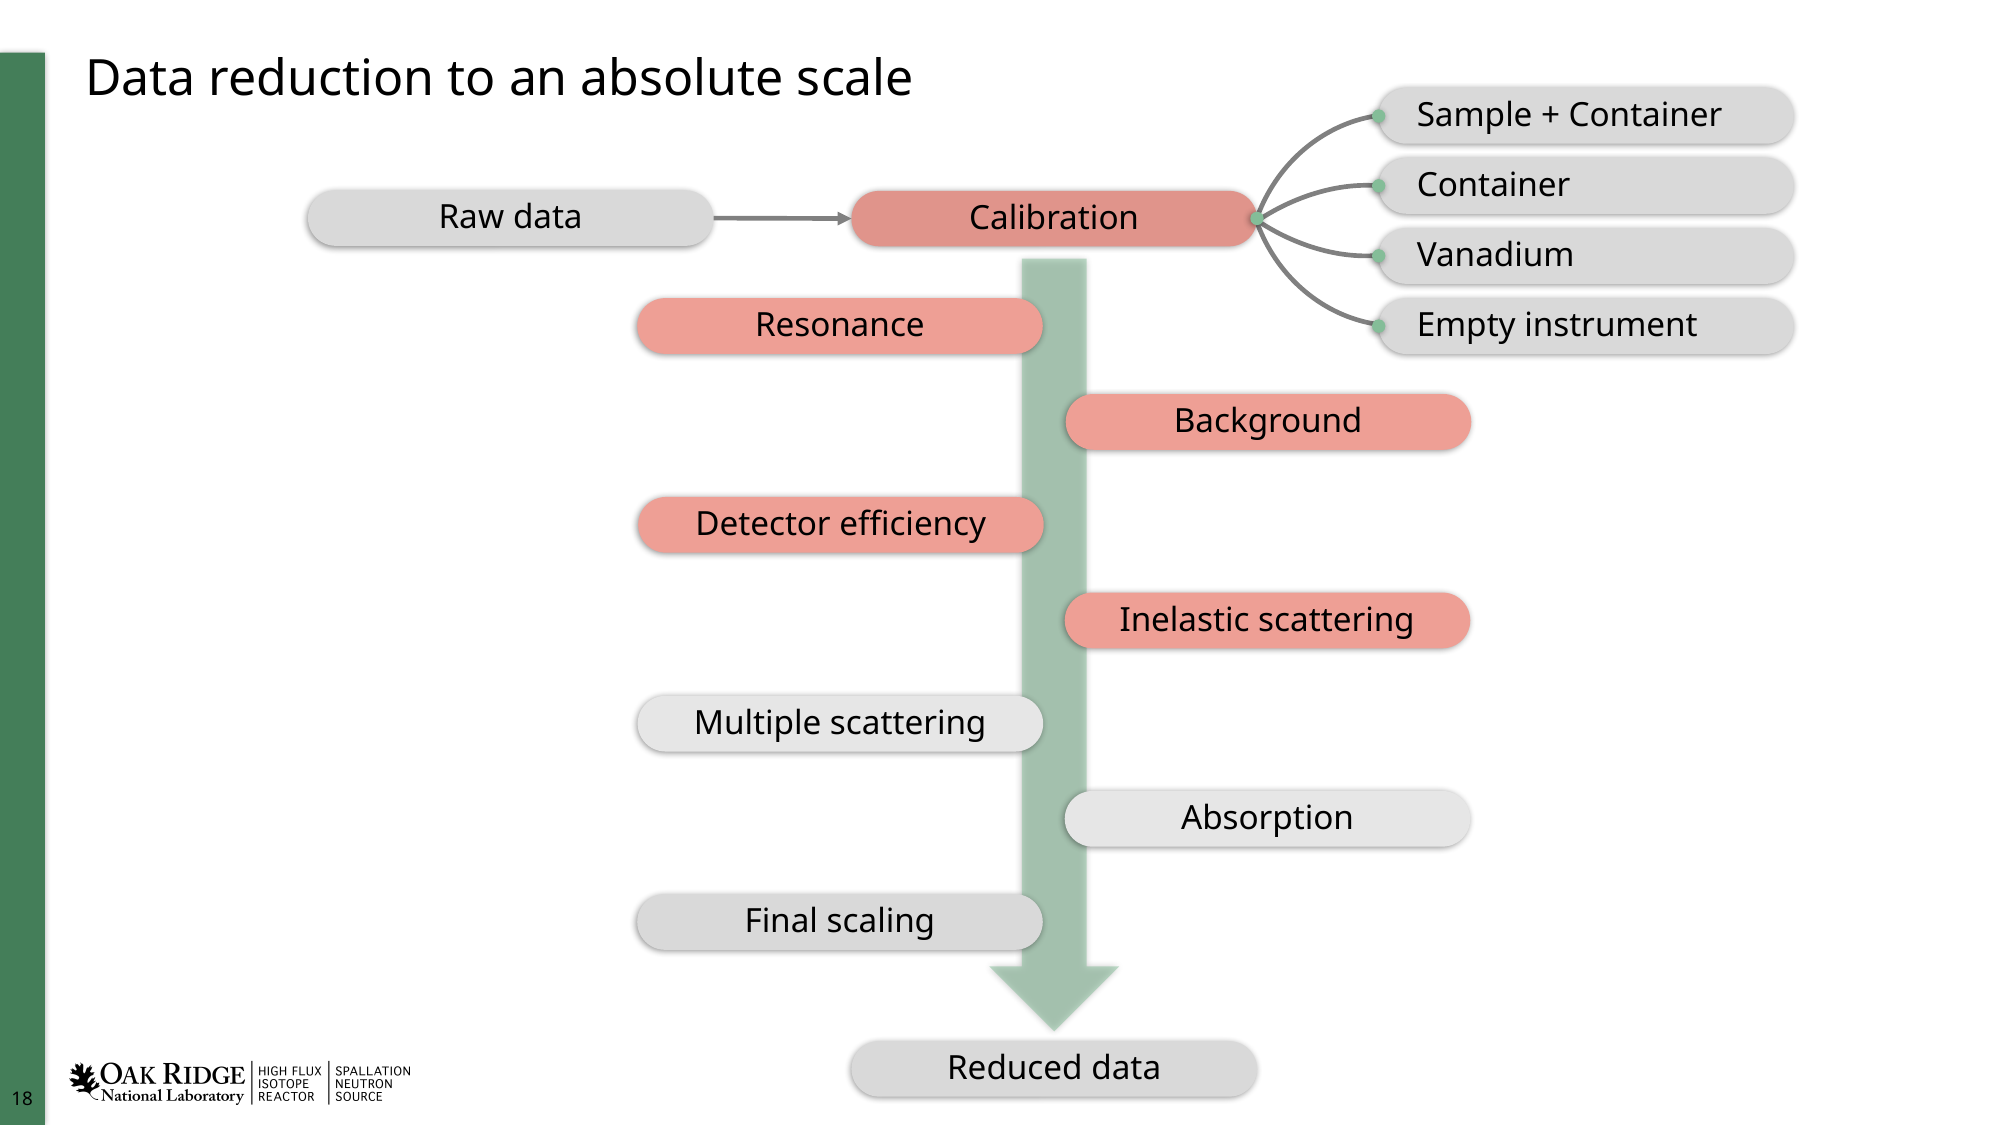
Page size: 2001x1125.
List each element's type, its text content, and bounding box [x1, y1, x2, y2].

text_box [1325, 261, 1378, 324]
text_box Background [1065, 394, 1472, 450]
text_box [1371, 319, 1378, 333]
text_box [1371, 249, 1378, 263]
title Data reduction to an absolute scale [70, 44, 1000, 115]
text_box [1260, 117, 1378, 257]
text_box Absorption [1064, 790, 1471, 847]
picture [66, 1058, 413, 1108]
text_box [989, 258, 1120, 1032]
text_box [1250, 211, 1264, 226]
text_box [1312, 129, 1324, 141]
text_box Detector efficiency [638, 496, 1044, 553]
text_box Resonance [637, 298, 1043, 354]
text_box [1371, 179, 1378, 193]
text_box Inelastic scattering [1064, 592, 1471, 649]
text_box Reduced data [851, 1041, 1258, 1097]
text_box Final scaling [637, 894, 1043, 950]
text_box [1371, 109, 1378, 123]
text_box [1260, 228, 1311, 298]
text_box Raw data [307, 190, 714, 246]
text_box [1378, 87, 1794, 355]
text_box Calibration [851, 190, 1255, 247]
text_box Multiple scattering [637, 695, 1044, 752]
text_box [1266, 221, 1367, 312]
